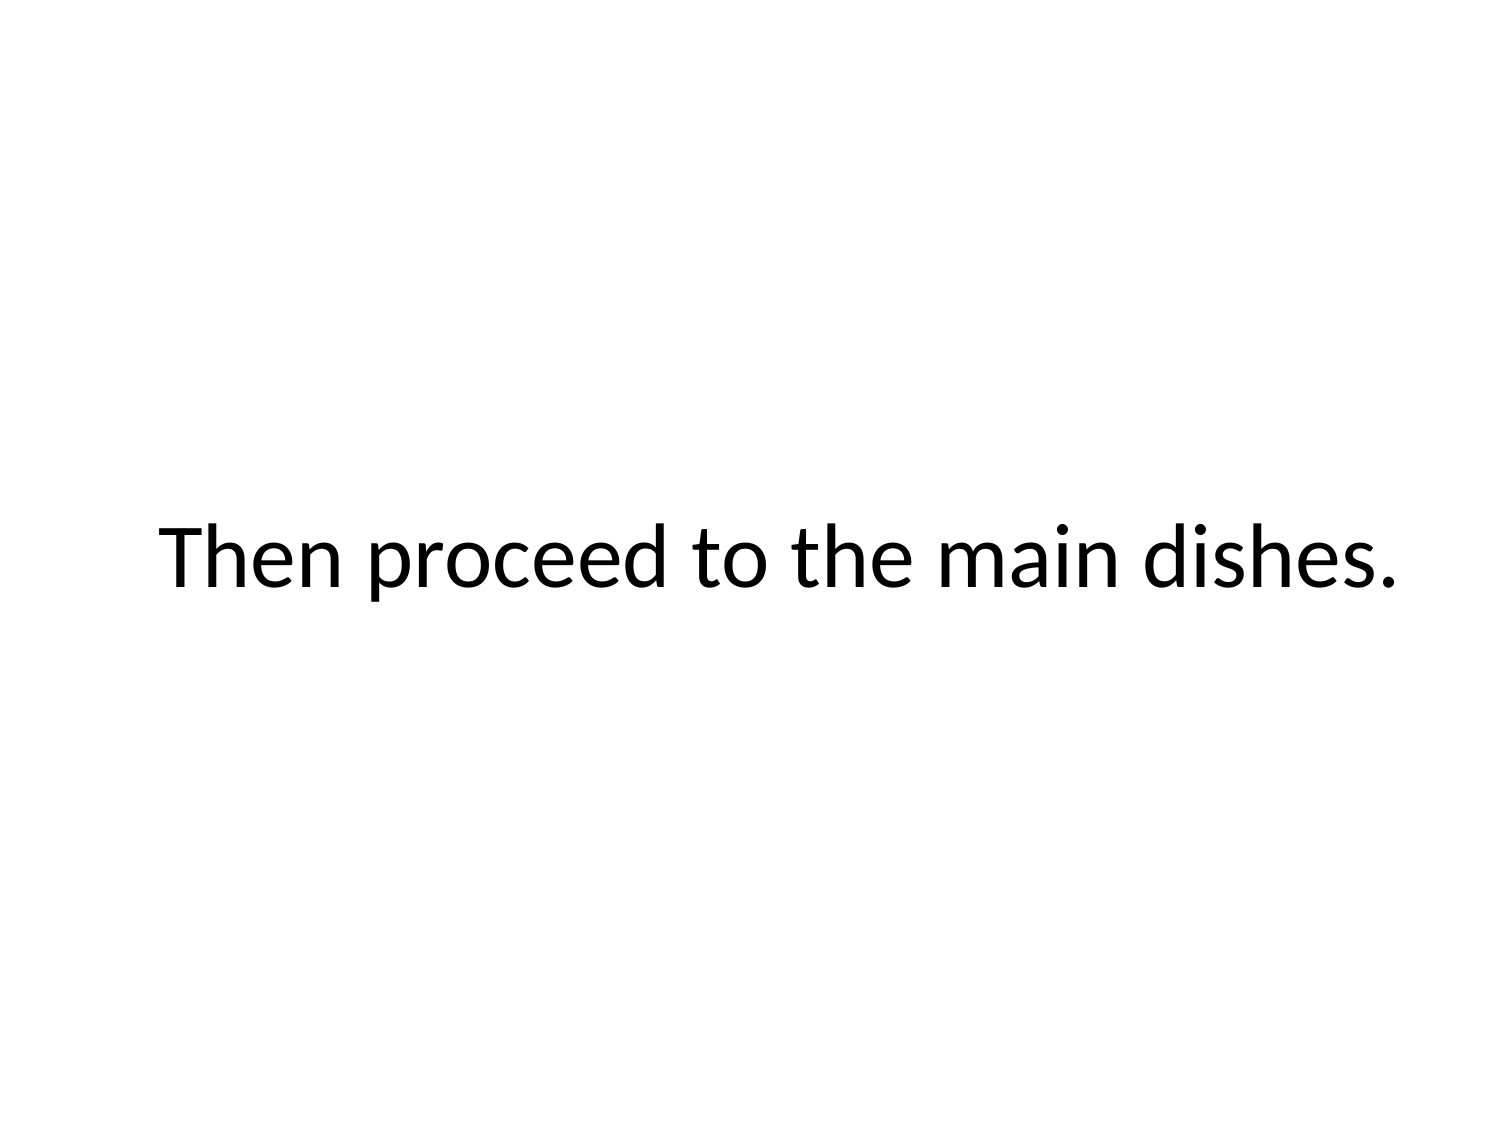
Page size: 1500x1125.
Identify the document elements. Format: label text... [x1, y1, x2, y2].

title Then proceed to the main dishes. [105, 457, 1456, 645]
